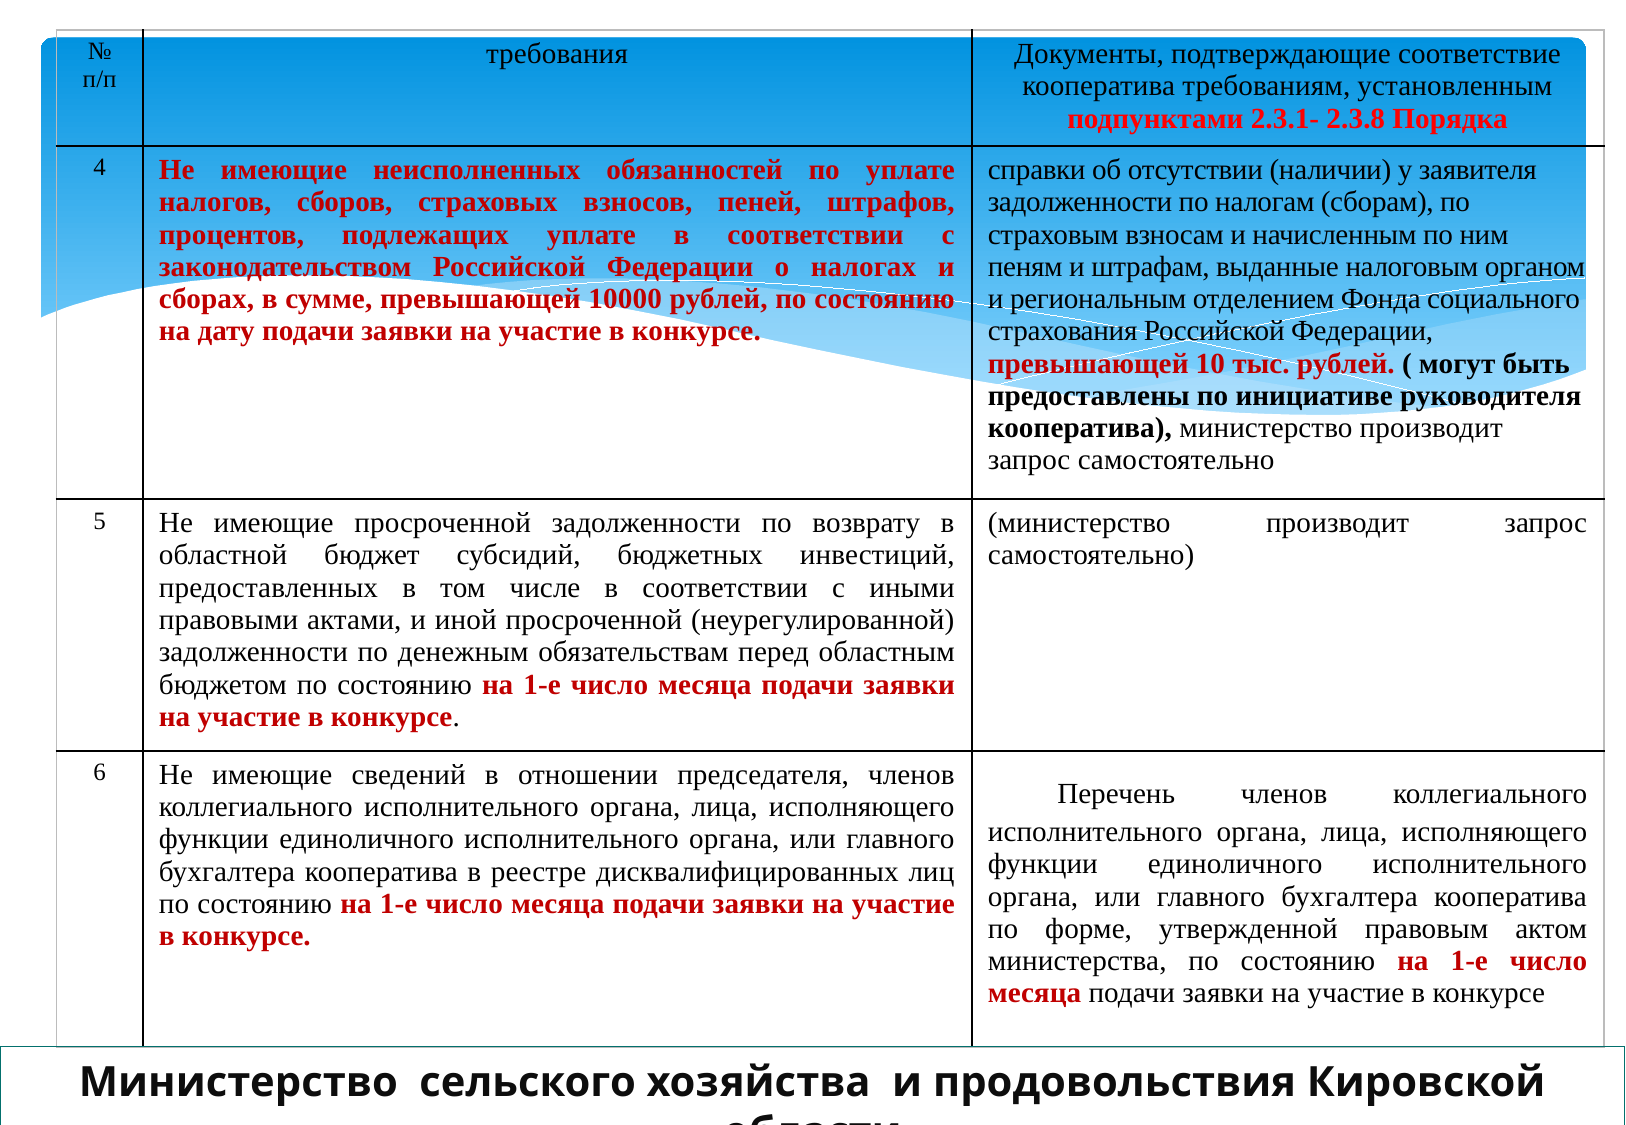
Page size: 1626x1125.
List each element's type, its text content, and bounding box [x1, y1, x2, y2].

table_cell справки об отсутствии (наличии) у заявителя задолженности по налогам (сборам), по страховым взносам и начисленным по ним пеням и штрафам, выданные налоговым органом и региональным отделением Фонда социального страхования Российской Федерации, превышающей 10 тыс. рублей. ( могут быть предоставлены по инициативе руководителя кооператива), министерство производит запрос самостоятельно [973, 147, 1603, 498]
table_cell 5 [57, 500, 142, 750]
table_cell Перечень членов коллегиального исполнительного органа, лица, исполняющего функции единоличного исполнительного органа, или главного бухгалтера кооператива по форме, утвержденной правовым актом министерства, по состоянию на 1-е число месяца подачи заявки на участие в конкурсе [973, 752, 1603, 1046]
table_cell Не имеющие неисполненных обязанностей по уплате налогов, сборов, страховых взносов, пеней, штрафов, процентов, подлежащих уплате в соответствии с законодательством Российской Федерации о налогах и сборах, в сумме, превышающей 10000 рублей, по состоянию на дату подачи заявки на участие в конкурсе. [144, 147, 971, 498]
table_header требования [144, 31, 971, 145]
text_box Министерство сельского хозяйства и продовольствия Кировской области [0, 1046, 1625, 1125]
table_cell Не имеющие просроченной задолженности по возврату в областной бюджет субсидий, бюджетных инвестиций, предоставленных в том числе в соответствии с иными правовыми актами, и иной просроченной (неурегулированной) задолженности по денежным обязательствам перед областным бюджетом по состоянию на 1-е число месяца подачи заявки на участие в конкурсе. [144, 500, 971, 750]
table_header № п/п [57, 31, 142, 145]
table_cell (министерство производит запрос самостоятельно) [973, 500, 1603, 750]
table_cell 6 [57, 752, 142, 1046]
table_header Документы, подтверждающие соответствие кооператива требованиям, установленным подпунктами 2.3.1- 2.3.8 Порядка [973, 31, 1603, 145]
table_cell 4 [57, 147, 142, 498]
table_cell Не имеющие сведений в отношении председателя, членов коллегиального исполнительного органа, лица, исполняющего функции единоличного исполнительного органа, или главного бухгалтера кооператива в реестре дисквалифицированных лиц по состоянию на 1-е число месяца подачи заявки на участие в конкурсе. [144, 752, 971, 1046]
